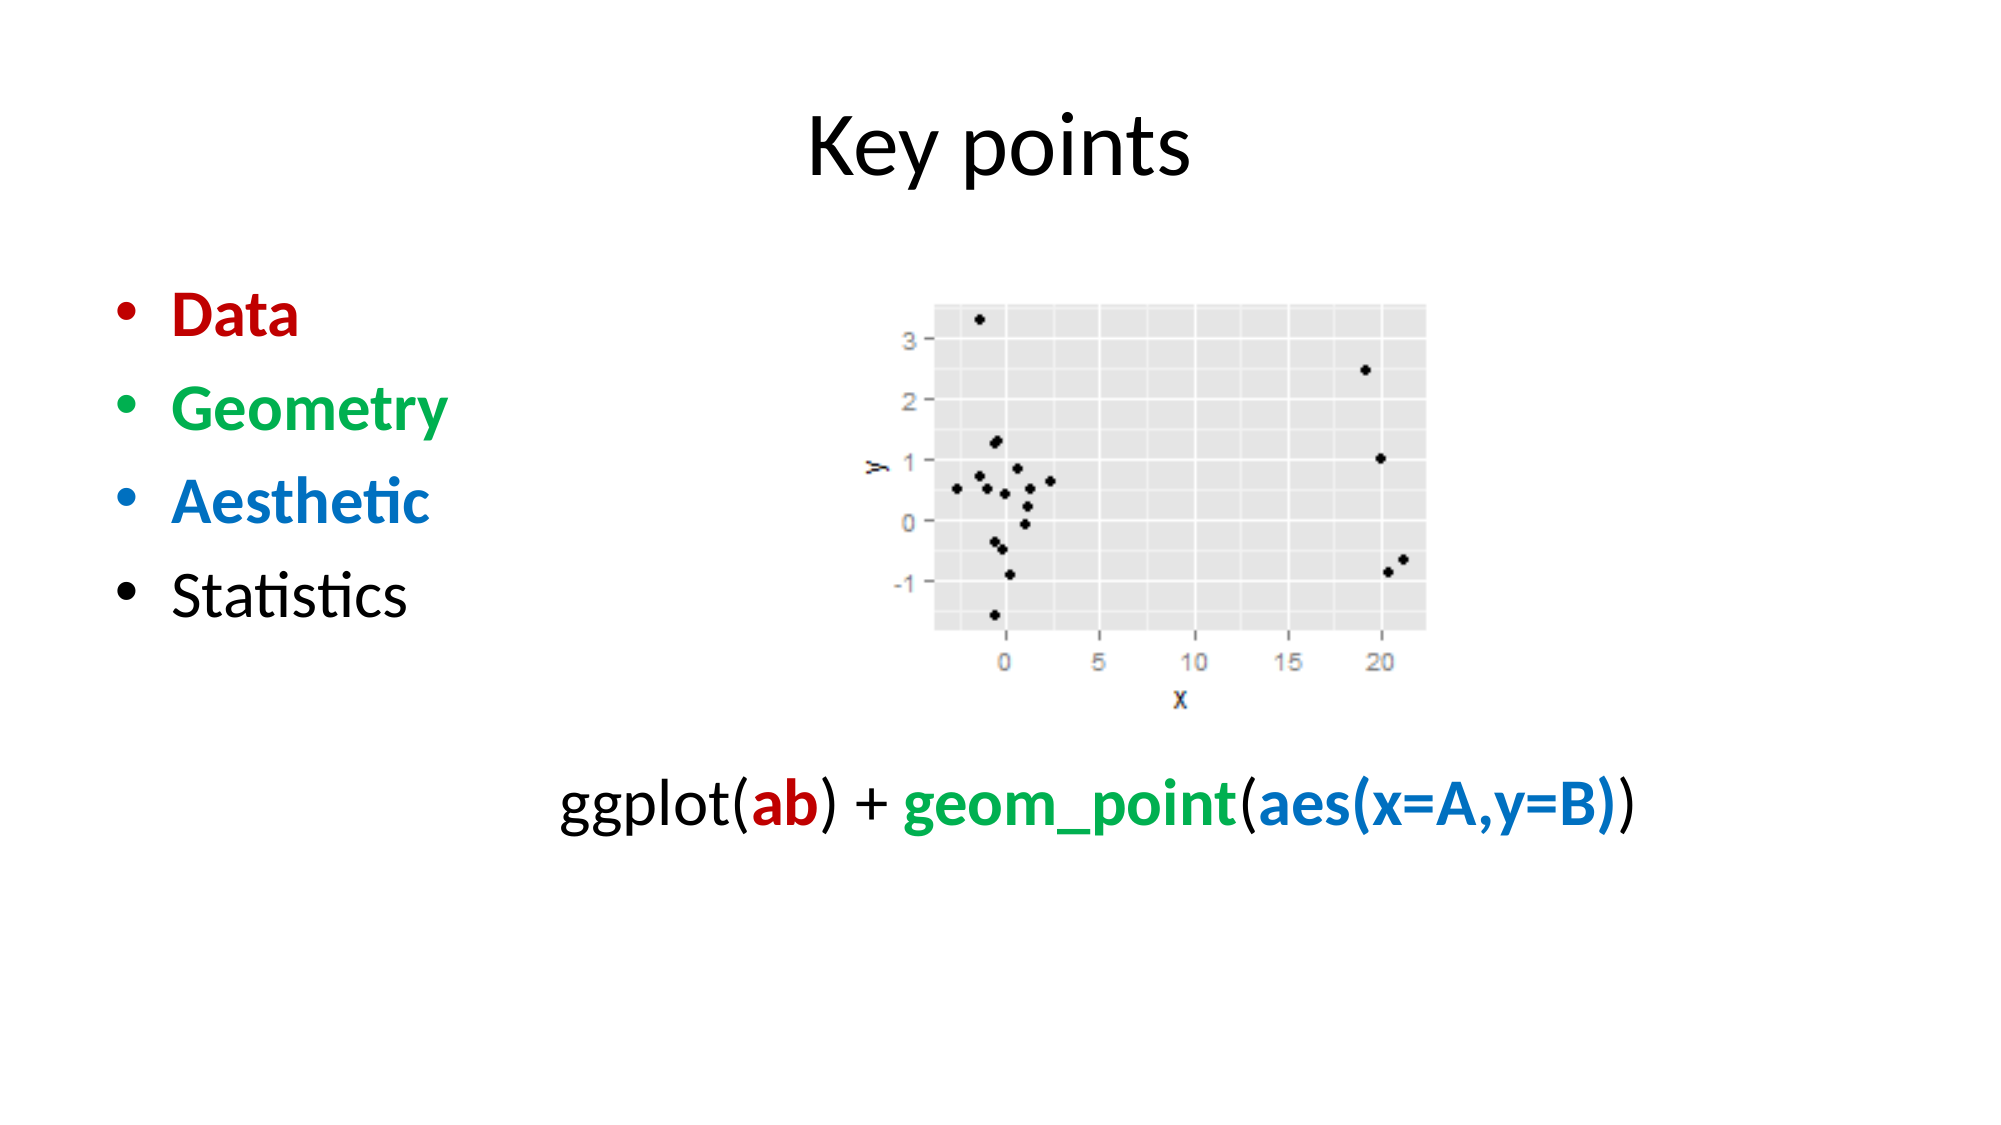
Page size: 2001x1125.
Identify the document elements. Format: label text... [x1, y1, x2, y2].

picture [857, 290, 1438, 722]
text_box ggplot(ab) + geom_point(aes(x=A,y=B)) [544, 751, 1654, 847]
title Key points [99, 45, 1900, 233]
list Data Geometry Aesthetic Statistics [99, 262, 1900, 1005]
